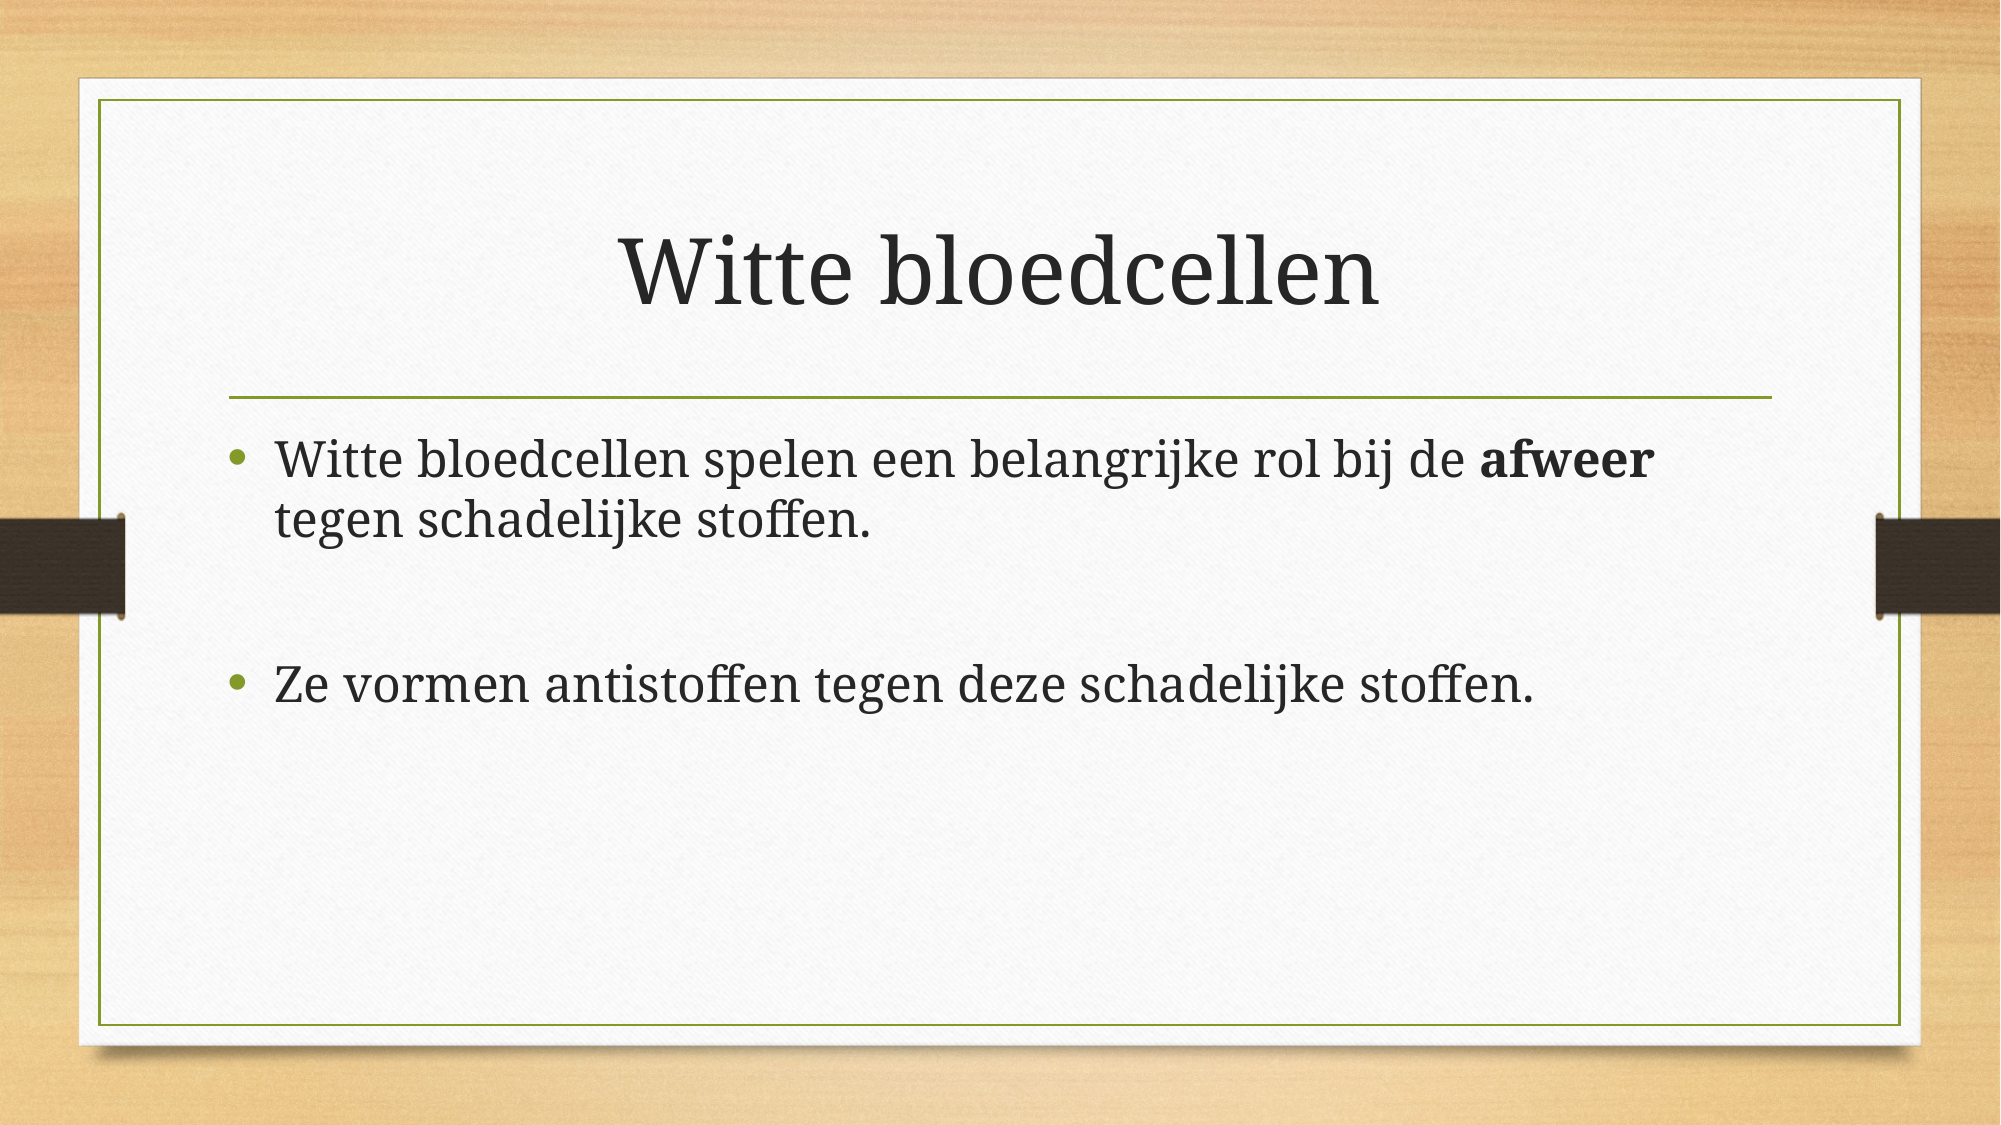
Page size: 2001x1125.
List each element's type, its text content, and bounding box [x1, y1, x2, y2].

picture [0, 0, 2001, 1125]
list Witte bloedcellen spelen een belangrijke rol bij de afweer tegen schadelijke stoffen. Ze vormen antistoffen tegen deze schadelijke stoffen. [212, 419, 1788, 964]
title Witte bloedcellen [212, 161, 1788, 375]
